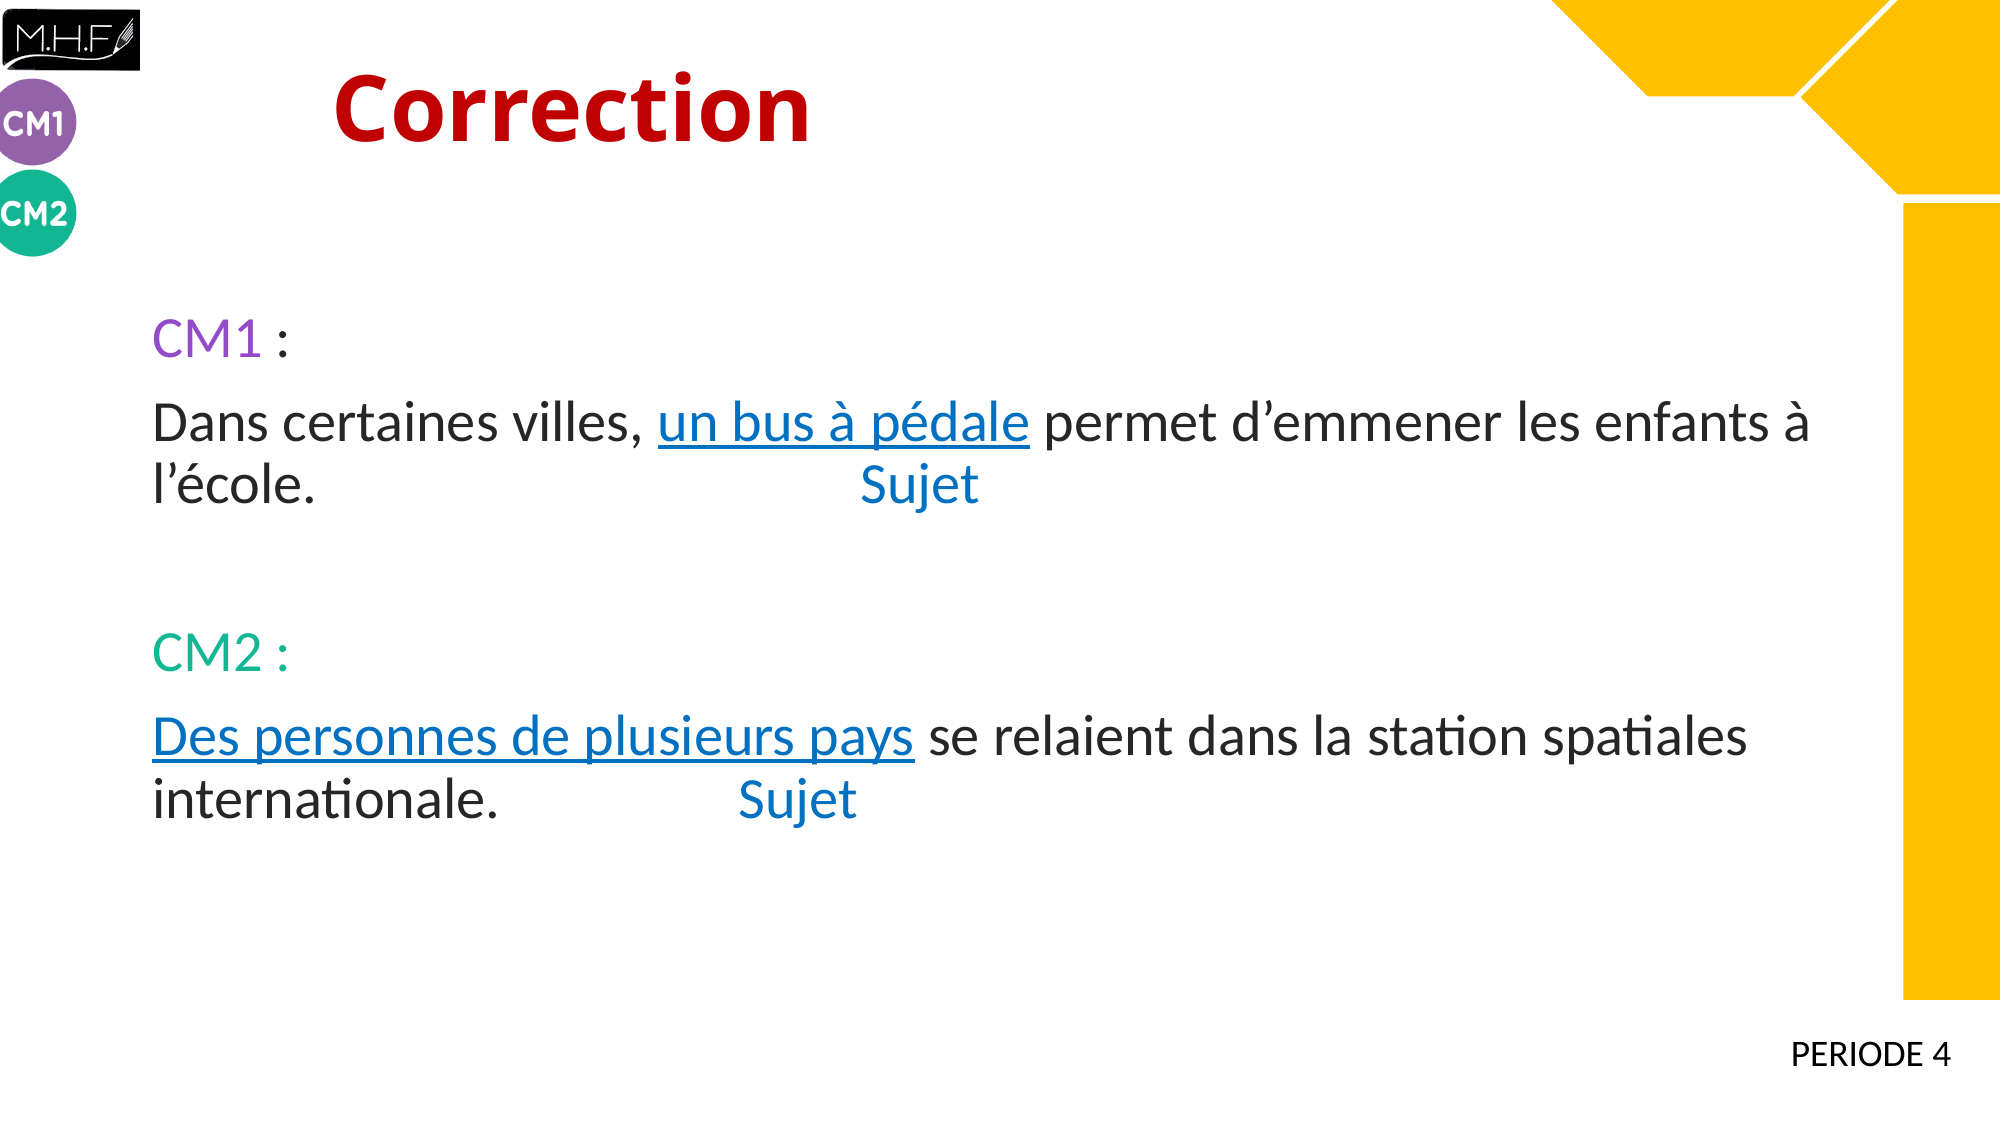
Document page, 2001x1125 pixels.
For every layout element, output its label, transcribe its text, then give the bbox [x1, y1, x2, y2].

text_box [1799, 0, 2000, 196]
list CM1 : Dans certaines villes, un bus à pédale permet d’emmener les enfants à l’école. Sujet CM2 : Des personnes de plusieurs pays se relaient dans la station spatiales internationale. Sujet [137, 299, 1863, 1014]
text_box [1902, 202, 2000, 1001]
text_box PERIODE 4 [1362, 1021, 1967, 1125]
title Correction [316, 3, 1863, 221]
picture [0, 7, 140, 259]
text_box [1549, 0, 1892, 98]
